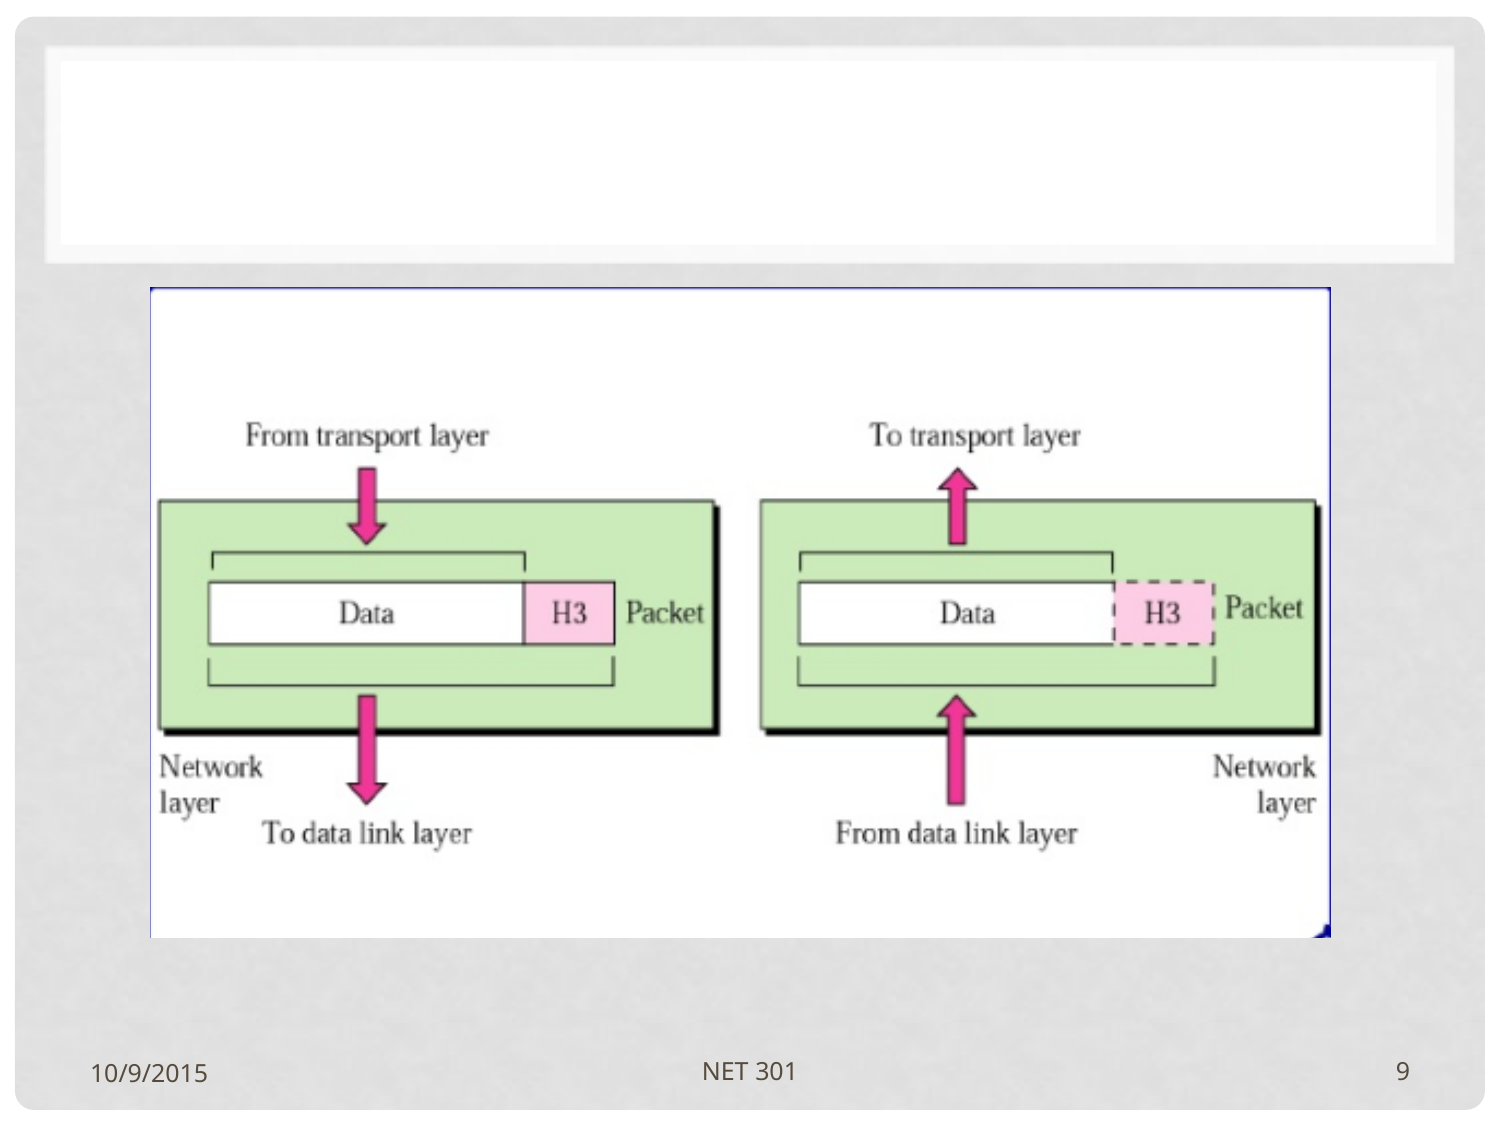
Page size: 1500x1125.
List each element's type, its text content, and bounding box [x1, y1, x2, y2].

footer NET 301 [512, 1042, 988, 1103]
slide_number 9 [1074, 1042, 1425, 1103]
picture [149, 287, 1332, 938]
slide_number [75, 1042, 425, 1103]
